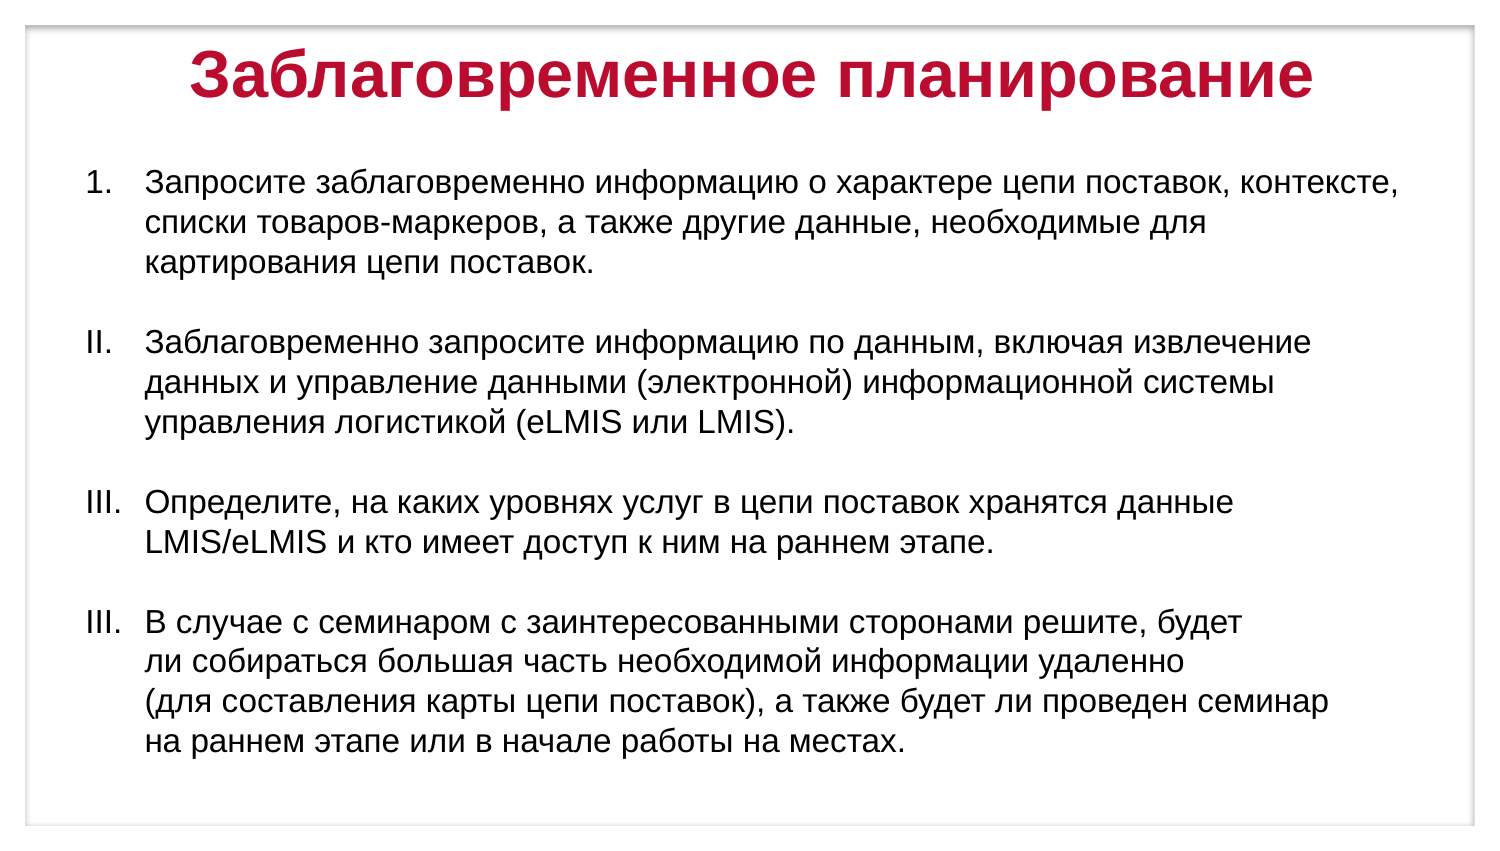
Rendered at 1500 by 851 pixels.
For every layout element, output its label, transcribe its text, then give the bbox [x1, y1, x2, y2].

title Заблаговременное планирование [4, 0, 1500, 118]
list Запросите заблаговременно информацию о характере цепи поставок, контексте, списки товаров-маркеров, а также другие данные, необходимые для картирования цепи поставок. Заблаговременно запросите информацию по данным, включая извлечение данных и управление данными (электронной) информационной системы управления логистикой (eLMIS или LMIS). Определите, на каких уровнях услуг в цепи поставок хранятся данные LMIS/eLMIS и кто имеет доступ к ним на раннем этапе. В случае с семинаром с заинтересованными сторонами решите, будет ли собираться большая часть необходимой информации удаленно (для составления карты цепи поставок), а также будет ли проведен семинар на раннем этапе или в начале работы на местах. [70, 153, 1435, 851]
